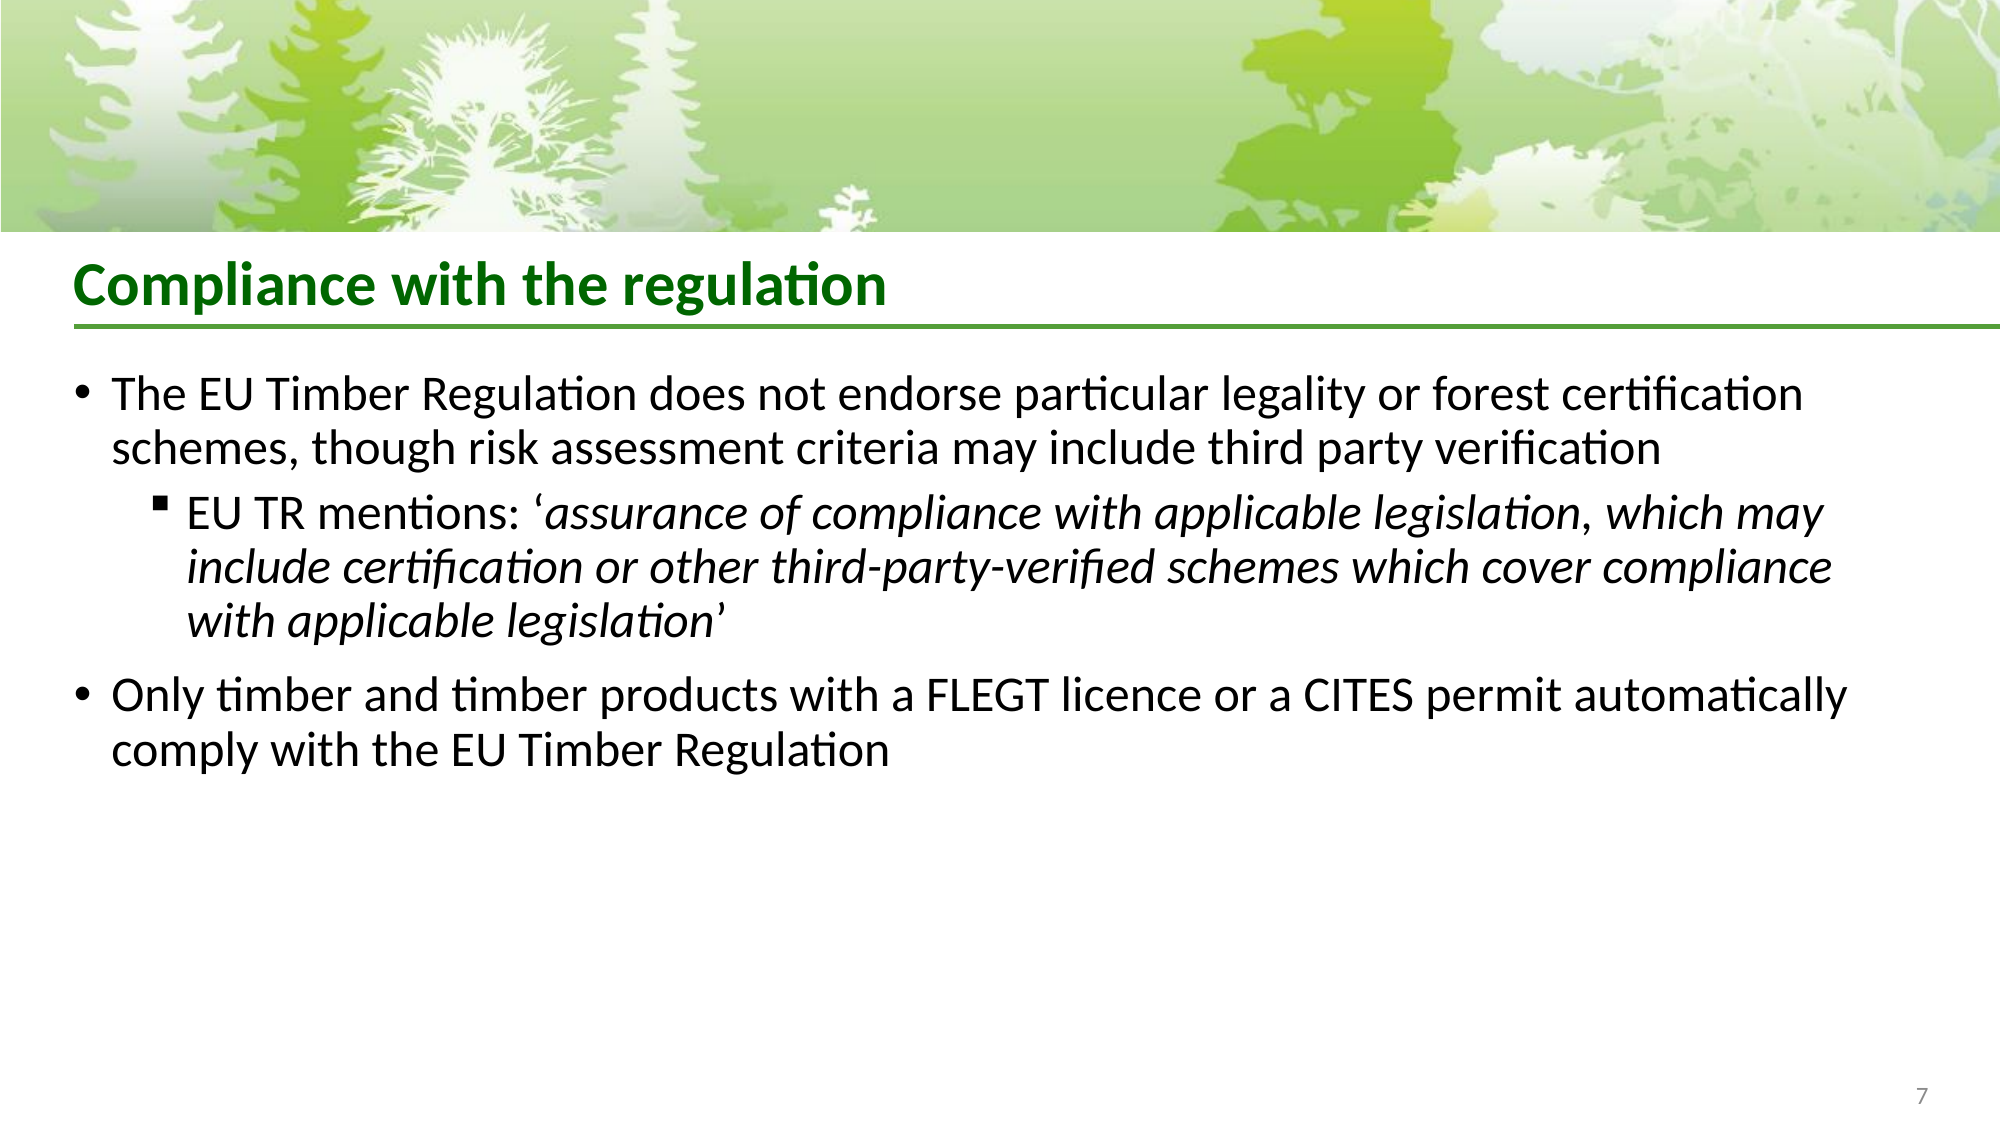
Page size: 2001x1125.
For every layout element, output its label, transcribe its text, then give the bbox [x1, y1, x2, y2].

list The EU Timber Regulation does not endorse particular legality or forest certification schemes, though risk assessment criteria may include third party verification EU TR mentions: ‘assurance of compliance with applicable legislation, which may include certification or other third-party-verified schemes which cover compliance with applicable legislation’ Only timber and timber products with a FLEGT licence or a CITES permit automatically comply with the EU Timber Regulation [58, 360, 1905, 1103]
title Compliance with the regulation [58, 191, 1409, 360]
slide_number 7 [1493, 1065, 1944, 1125]
picture [0, 0, 2000, 232]
